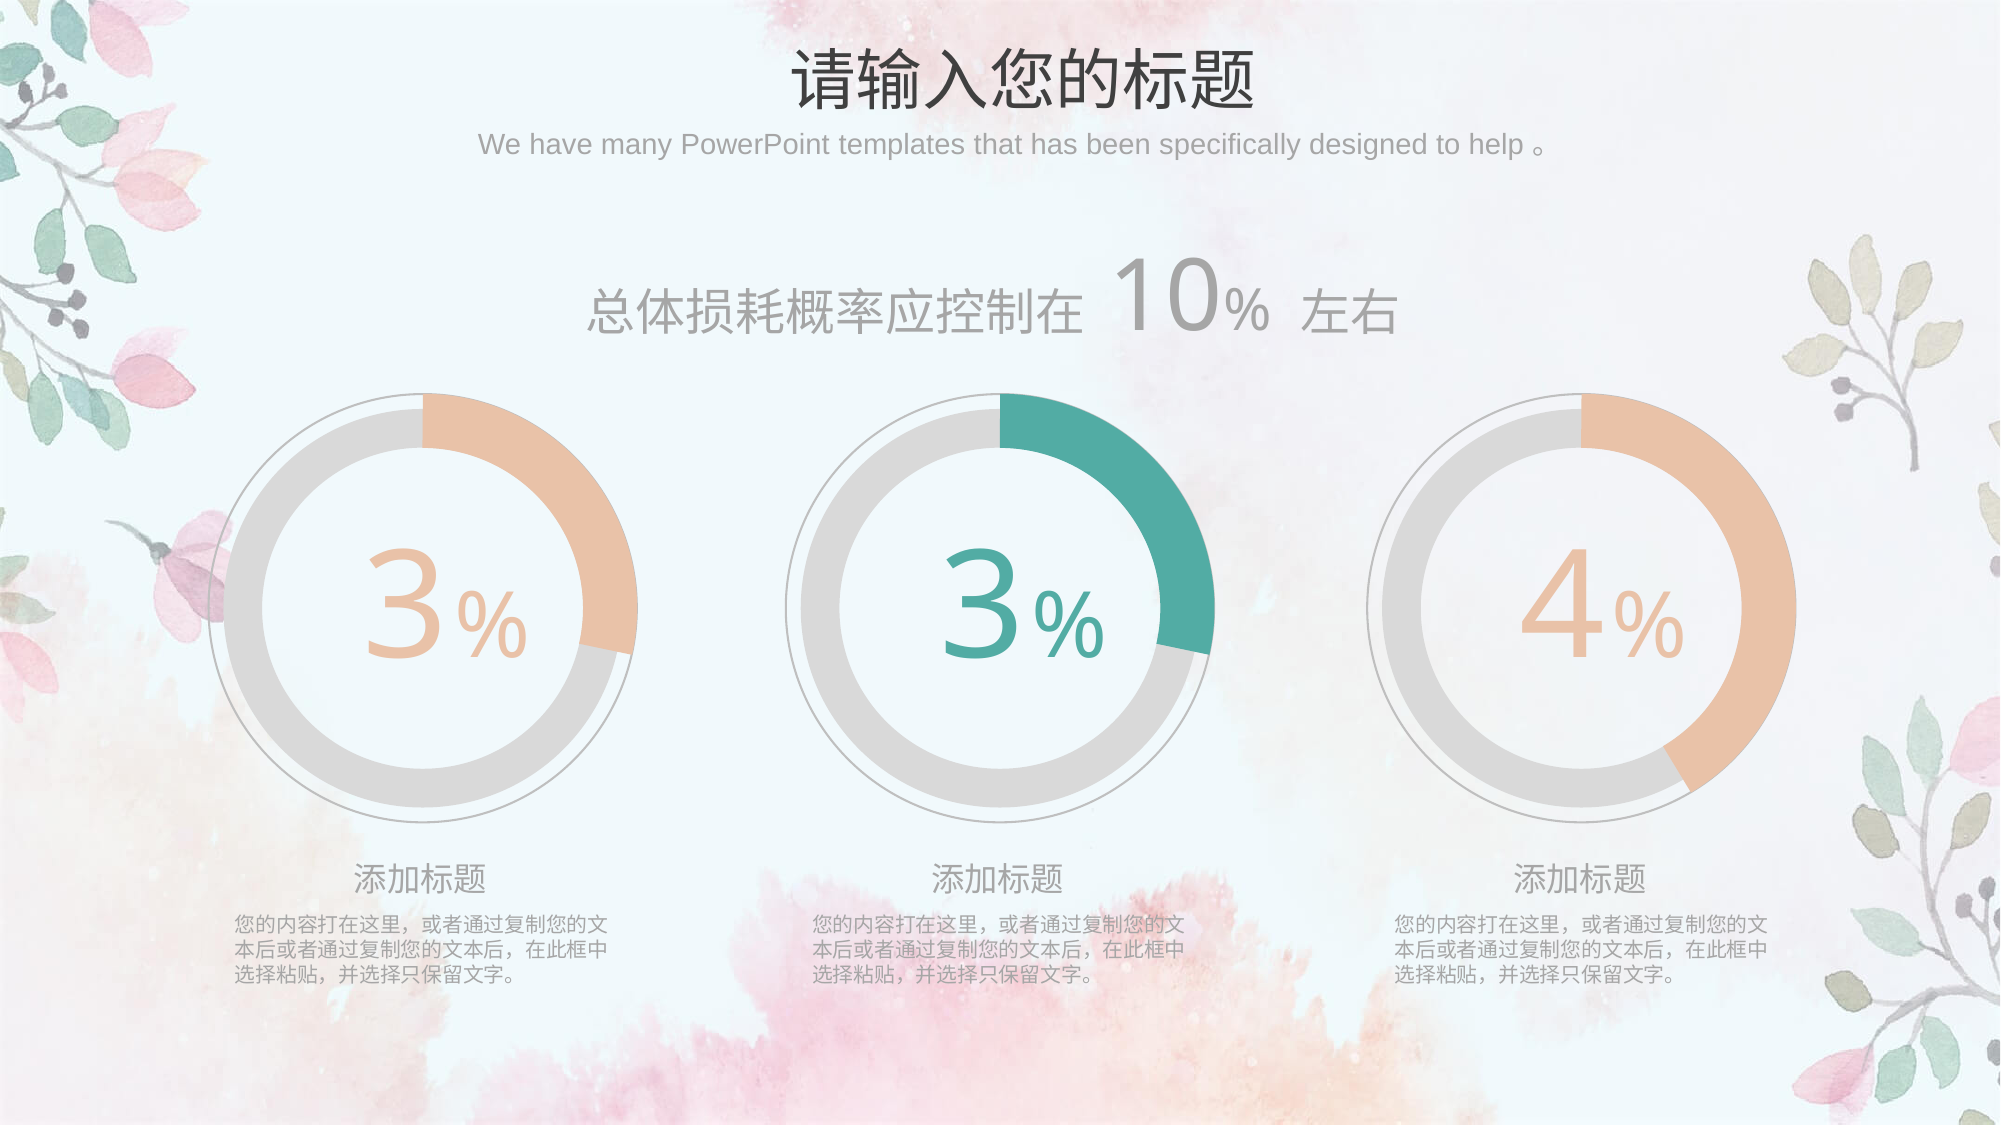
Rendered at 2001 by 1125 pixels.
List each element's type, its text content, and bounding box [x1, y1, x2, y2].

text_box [785, 394, 1215, 823]
text_box 您的内容打在这里，或者通过复制您的文本后或者通过复制您的文本后，在此框中选择粘贴，并选择只保留文字。 [1394, 911, 1771, 987]
text_box 添加标题 [267, 857, 574, 898]
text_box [1367, 394, 1796, 823]
text_box 添加标题 [844, 857, 1151, 898]
text_box 总体损耗概率应控制在 10% 左右 [432, 230, 1554, 351]
text_box 添加标题 [1427, 857, 1733, 898]
text_box 您的内容打在这里，或者通过复制您的文本后或者通过复制您的文本后，在此框中选择粘贴，并选择只保留文字。 [234, 911, 611, 987]
picture [0, 0, 2001, 1125]
text_box We have many PowerPoint templates that has been specifically designed to help。 [463, 118, 1583, 168]
text_box 您的内容打在这里，或者通过复制您的文本后或者通过复制您的文本后，在此框中选择粘贴，并选择只保留文字。 [812, 911, 1188, 987]
text_box 请输入您的标题 [774, 30, 1272, 118]
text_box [208, 394, 637, 823]
